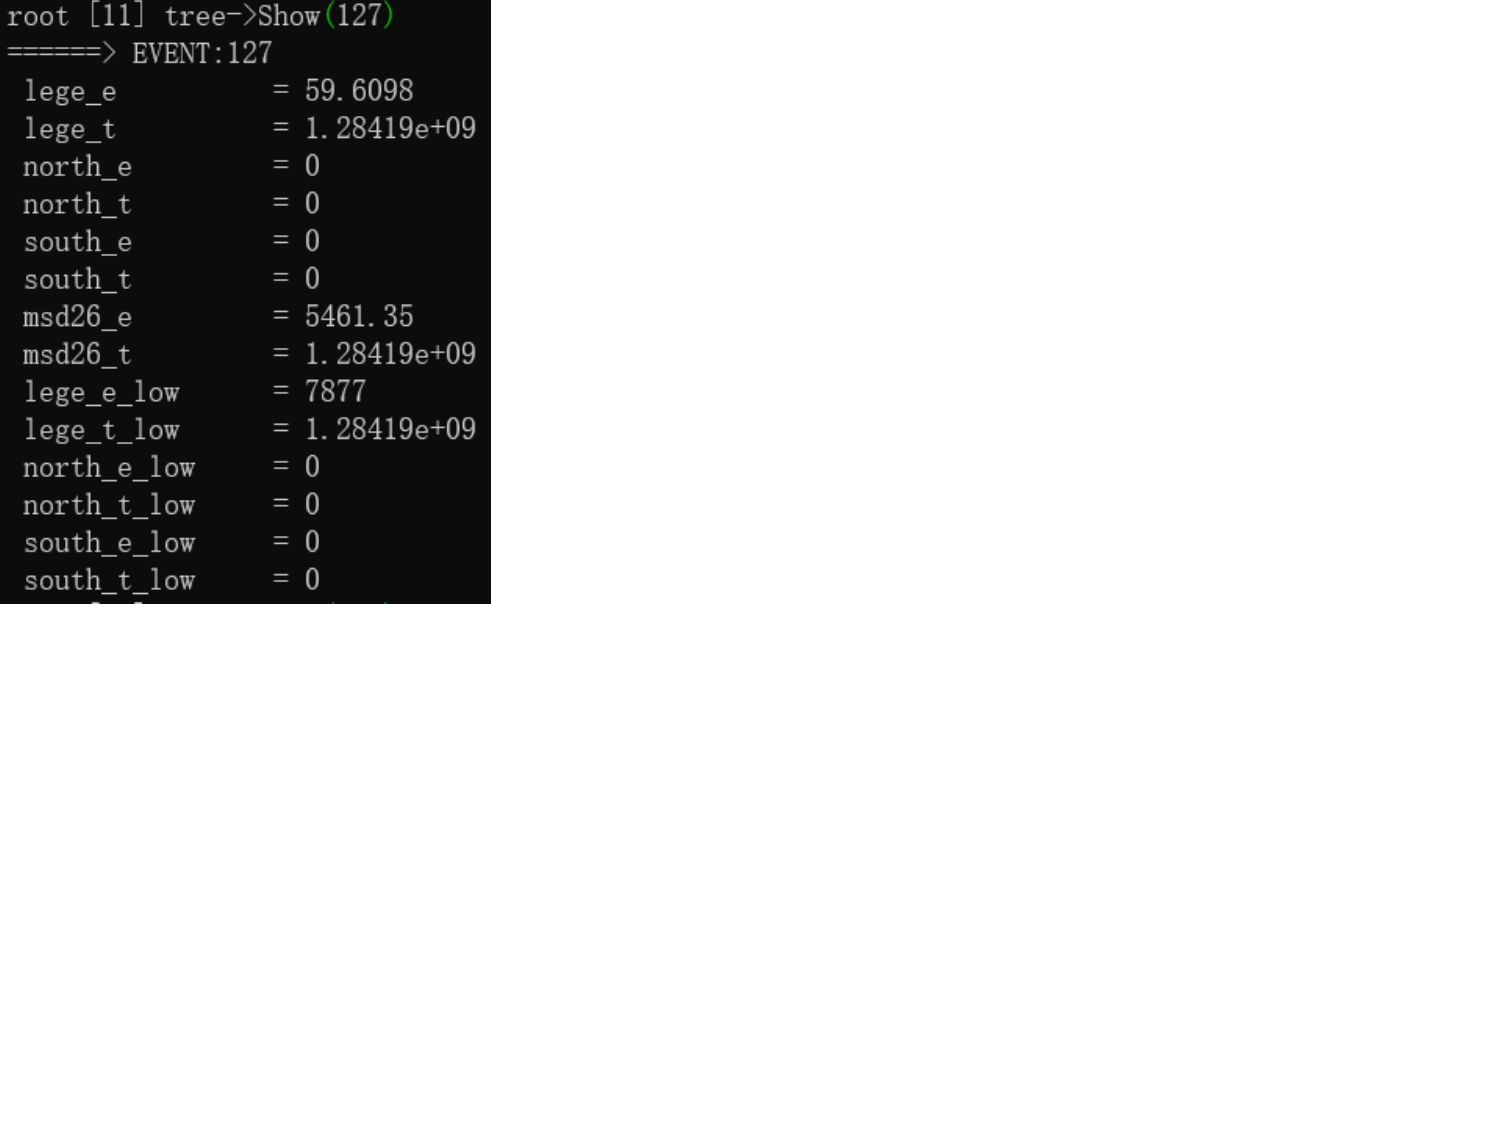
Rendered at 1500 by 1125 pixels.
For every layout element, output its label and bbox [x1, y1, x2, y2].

picture [0, 0, 491, 604]
